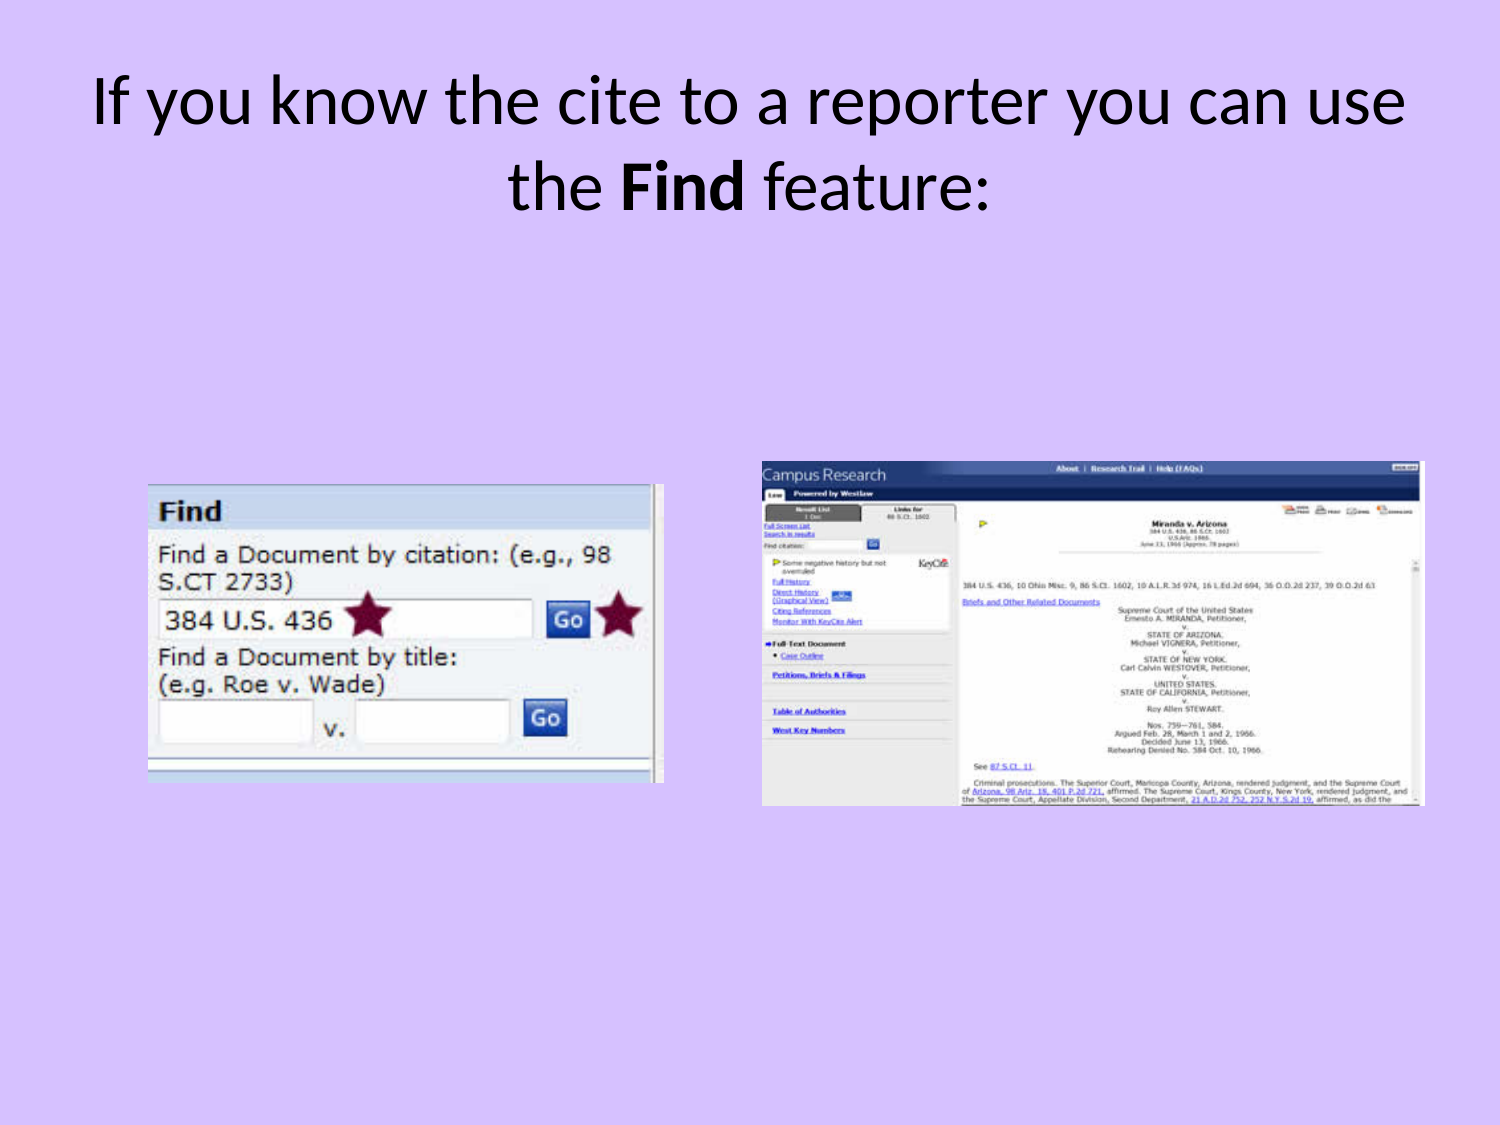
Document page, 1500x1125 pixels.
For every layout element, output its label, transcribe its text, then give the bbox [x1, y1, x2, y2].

title If you know the cite to a reporter you can use the Find feature: [75, 45, 1425, 233]
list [148, 484, 664, 783]
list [762, 461, 1426, 807]
